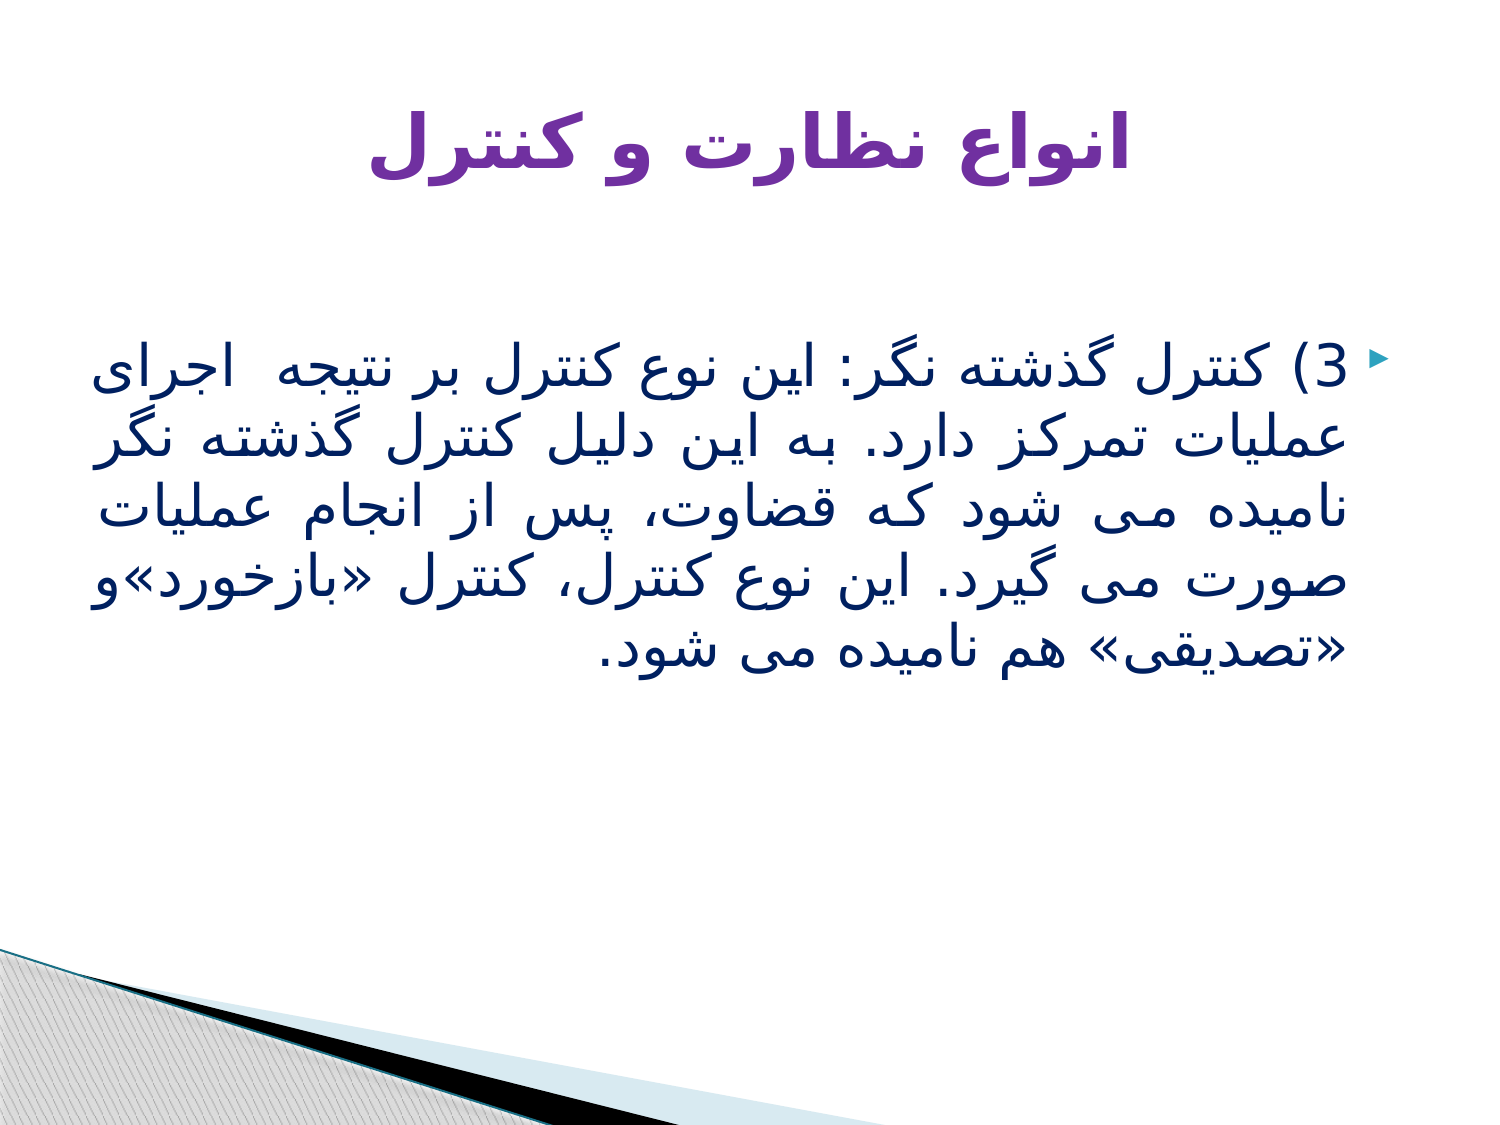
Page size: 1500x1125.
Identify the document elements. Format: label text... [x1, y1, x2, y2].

list 3) کنترل گذشته نگر: این نوع کنترل بر نتیجه اجرای عملیات تمرکز دارد. به این دلیل کنترل گذشته نگر نامیده می شود که قضاوت، پس از انجام عملیات صورت می گیرد. این نوع کنترل، کنترل «بازخورد»و «تصدیقی» هم نامیده می شود. [75, 243, 1425, 986]
title انواع نظارت و کنترل [75, 45, 1425, 233]
